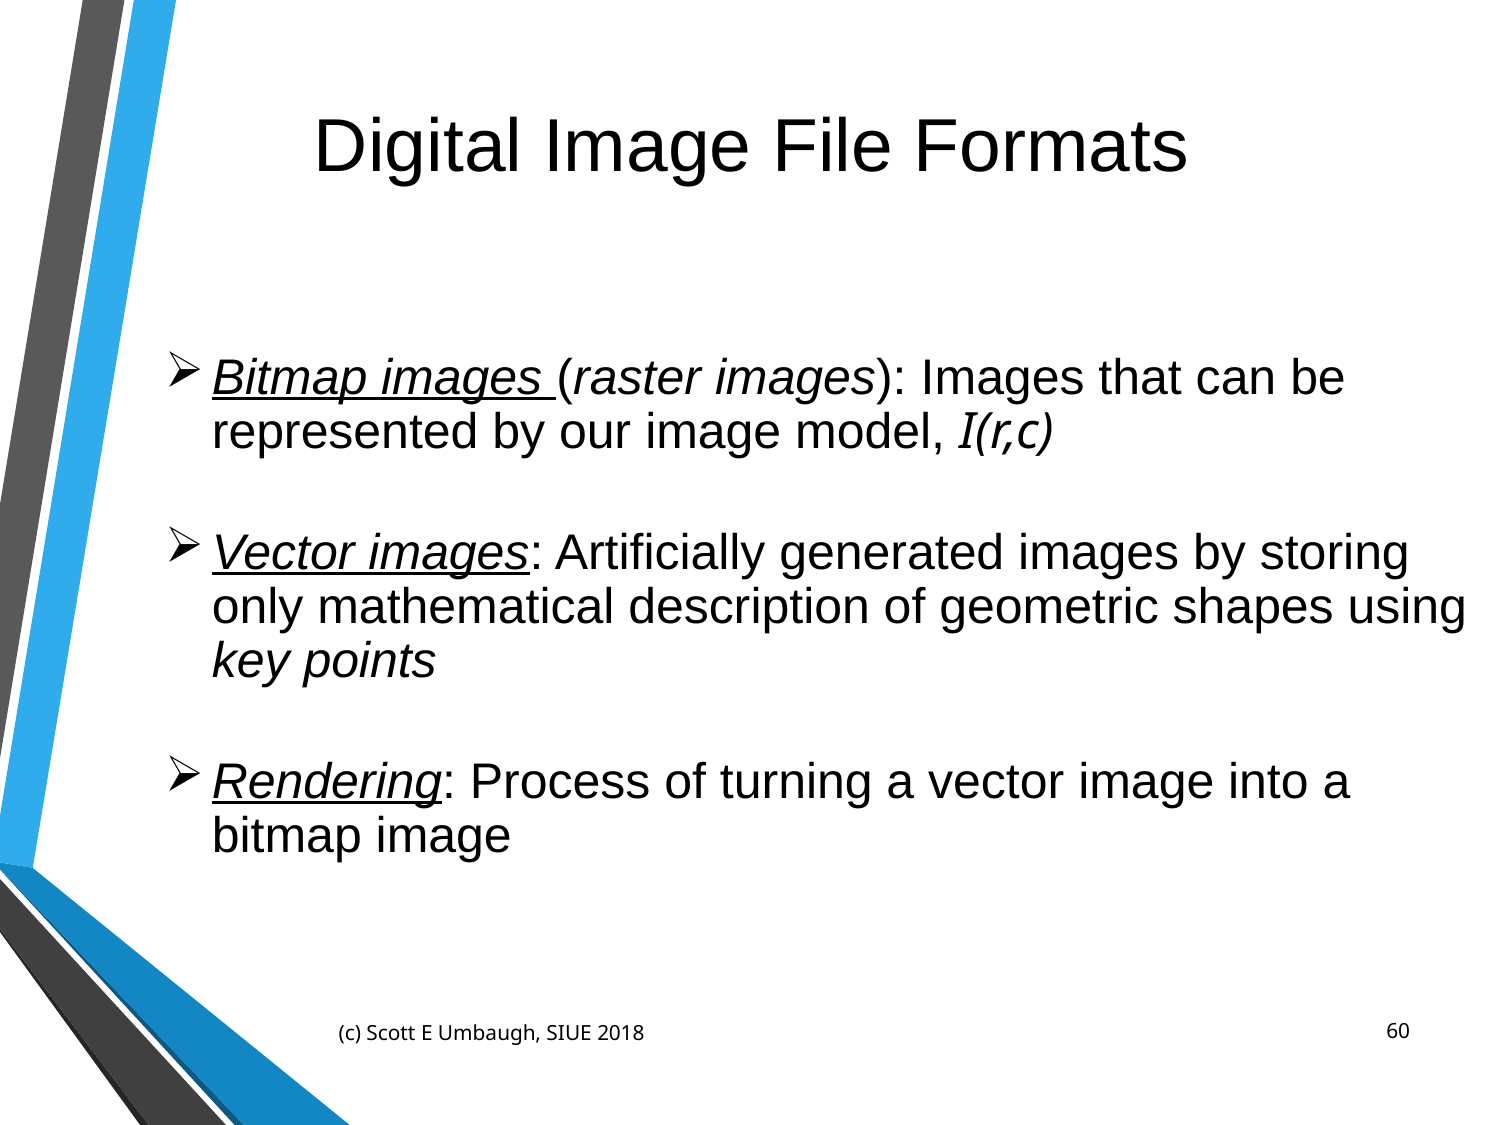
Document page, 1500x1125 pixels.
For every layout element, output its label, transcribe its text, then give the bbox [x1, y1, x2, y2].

slide_number 60 [1354, 1001, 1425, 1062]
title Digital Image File Formats [87, 24, 1438, 252]
list Bitmap images (raster images): Images that can be represented by our image model, I(r,c) Vector images: Artificially generated images by storing only mathematical description of geometric shapes using key points Rendering: Process of turning a vector image into a bitmap image [150, 252, 1500, 963]
footer (c) Scott E Umbaugh, SIUE 2018 [323, 1001, 1196, 1062]
